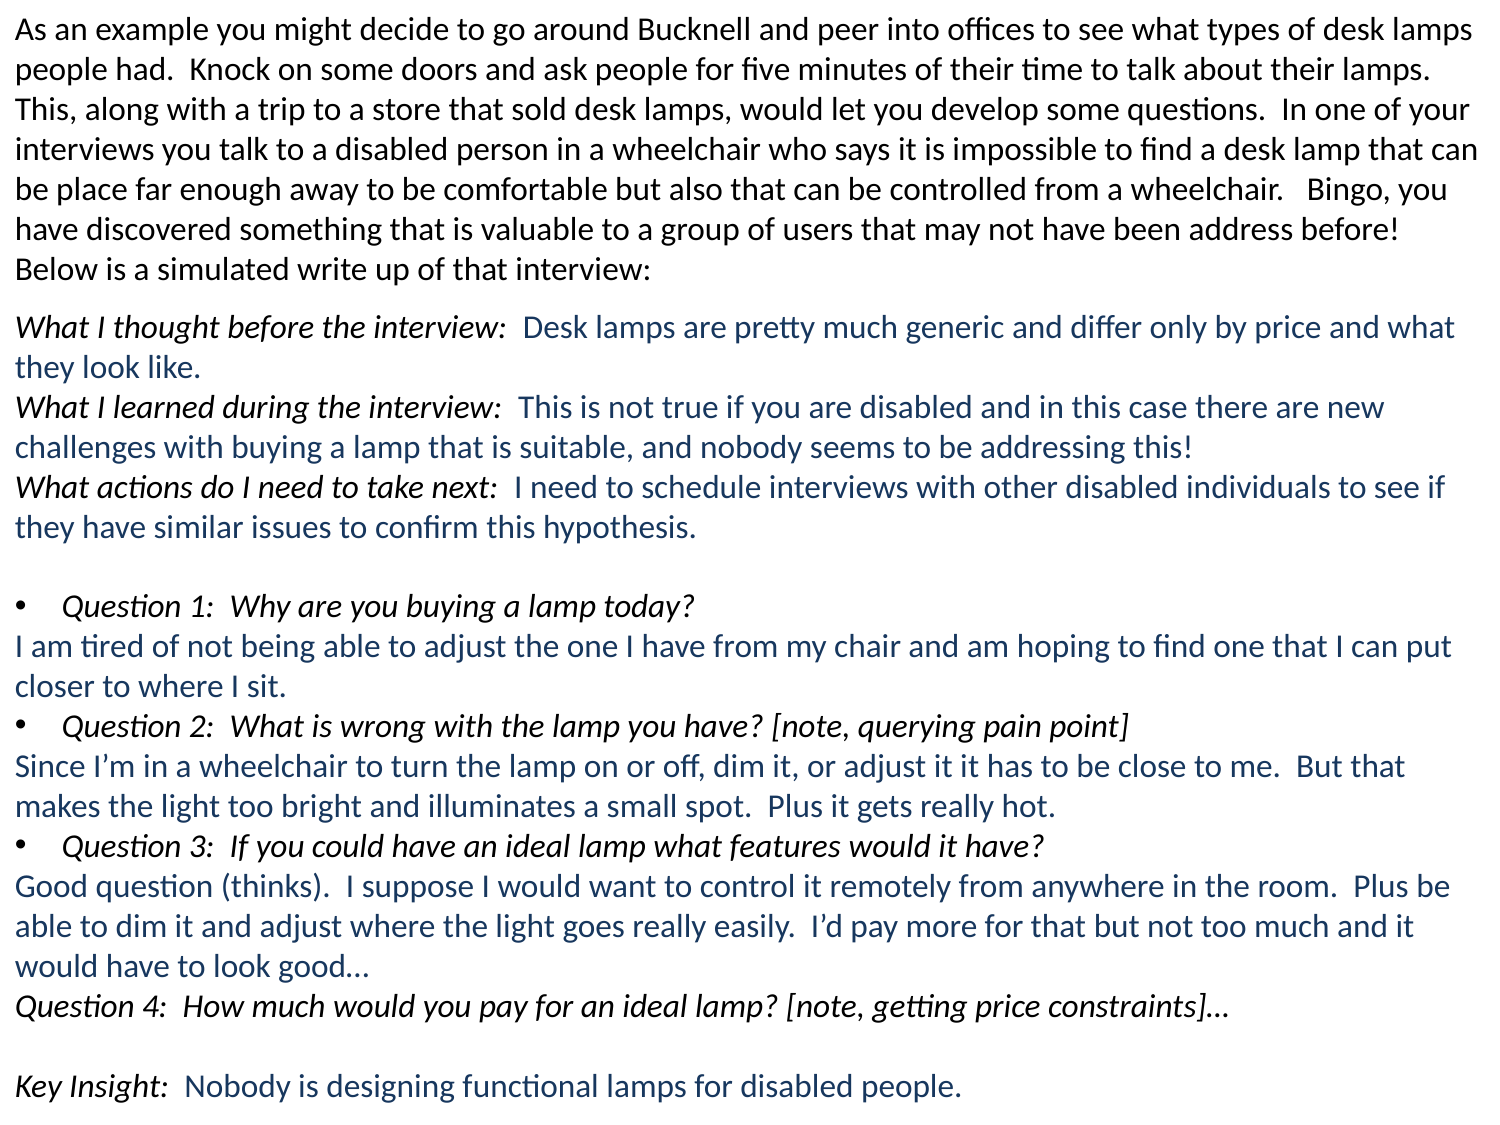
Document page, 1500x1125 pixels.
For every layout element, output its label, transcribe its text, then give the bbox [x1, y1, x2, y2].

text_box As an example you might decide to go around Bucknell and peer into offices to see what types of desk lamps people had. Knock on some doors and ask people for five minutes of their time to talk about their lamps. This, along with a trip to a store that sold desk lamps, would let you develop some questions. In one of your interviews you talk to a disabled person in a wheelchair who says it is impossible to find a desk lamp that can be place far enough away to be comfortable but also that can be controlled from a wheelchair. Bingo, you have discovered something that is valuable to a group of users that may not have been address before! Below is a simulated write up of that interview: [0, 0, 1500, 295]
text_box What I thought before the interview: Desk lamps are pretty much generic and differ only by price and what they look like. What I learned during the interview: This is not true if you are disabled and in this case there are new challenges with buying a lamp that is suitable, and nobody seems to be addressing this! What actions do I need to take next: I need to schedule interviews with other disabled individuals to see if they have similar issues to confirm this hypothesis. Question 1: Why are you buying a lamp today? I am tired of not being able to adjust the one I have from my chair and am hoping to find one that I can put closer to where I sit. Question 2: What is wrong with the lamp you have? [note, querying pain point] Since I’m in a wheelchair to turn the lamp on or off, dim it, or adjust it it has to be close to me. But that makes the light too bright and illuminates a small spot. Plus it gets really hot. Question 3: If you could have an ideal lamp what features would it have? Good question (thinks). I suppose I would want to control it remotely from anywhere in the room. Plus be able to dim it and adjust where the light goes really easily. I’d pay more for that but not too much and it would have to look good… Question 4: How much would you pay for an ideal lamp? [note, getting price constraints]… Key Insight: Nobody is designing functional lamps for disabled people. [0, 297, 1500, 1111]
